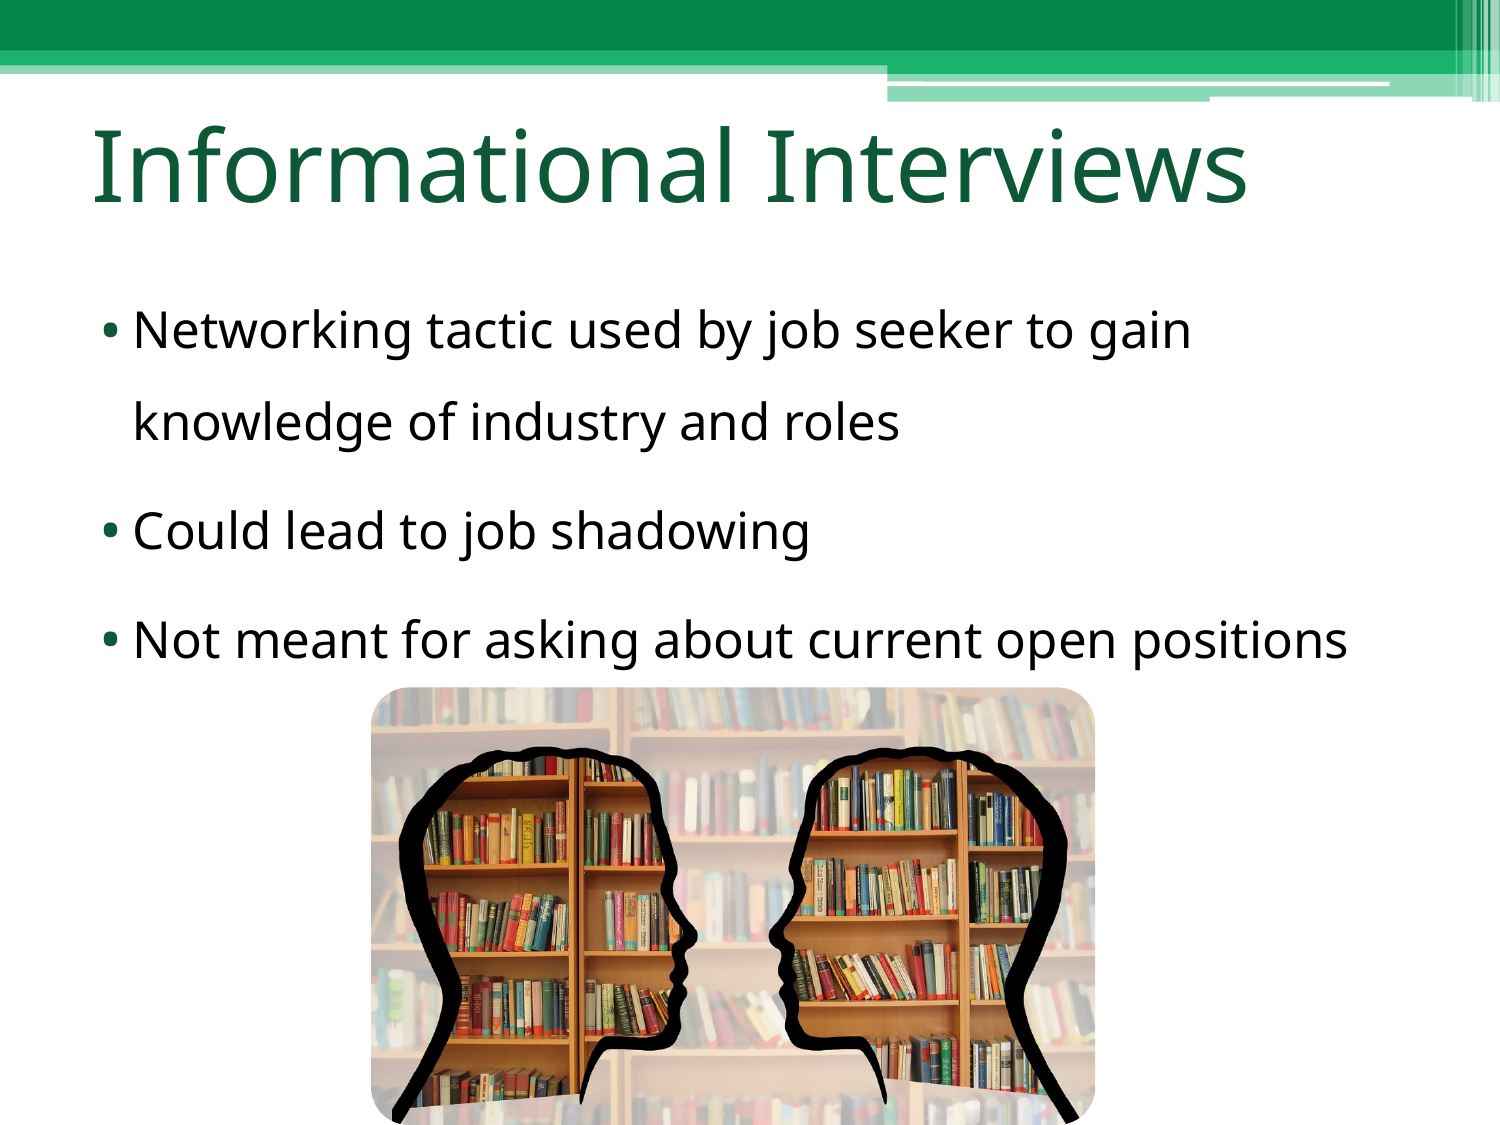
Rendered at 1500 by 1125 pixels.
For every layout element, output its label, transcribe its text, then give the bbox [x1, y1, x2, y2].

list Networking tactic used by job seeker to gain knowledge of industry and roles Could lead to job shadowing Not meant for asking about current open positions [73, 259, 1484, 1123]
title Informational Interviews [76, 87, 1448, 238]
picture [371, 687, 1096, 1125]
